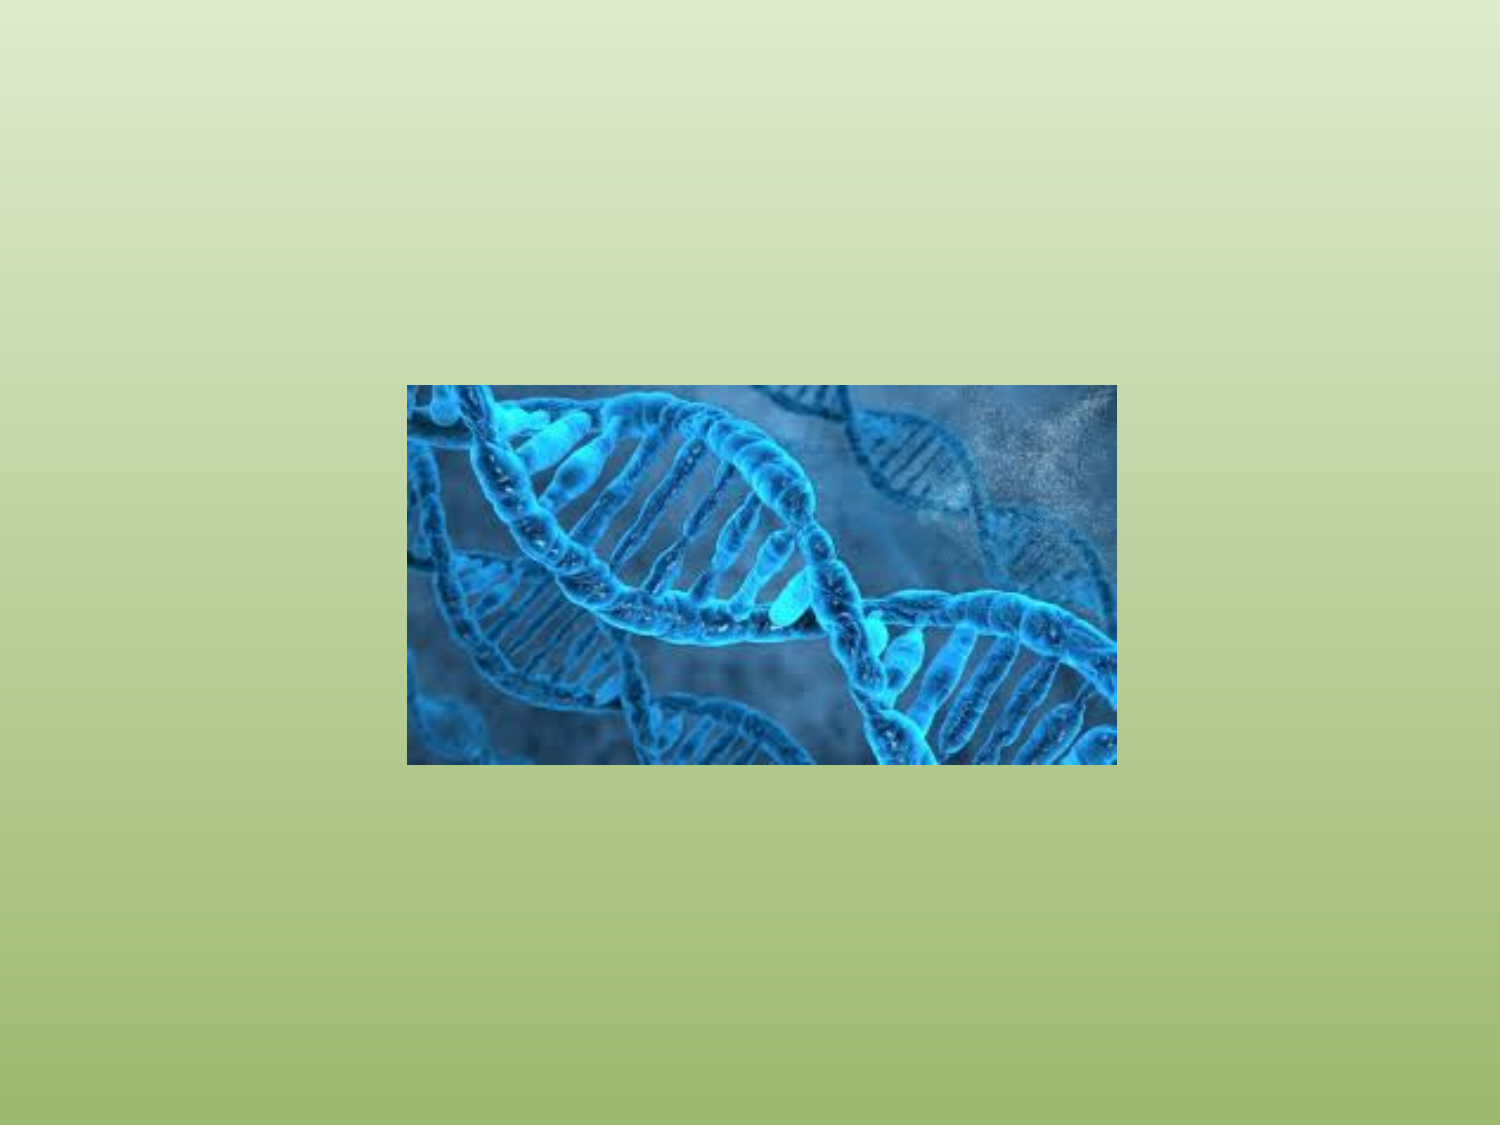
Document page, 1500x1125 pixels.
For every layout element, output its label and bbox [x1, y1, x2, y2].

list [407, 385, 1117, 766]
